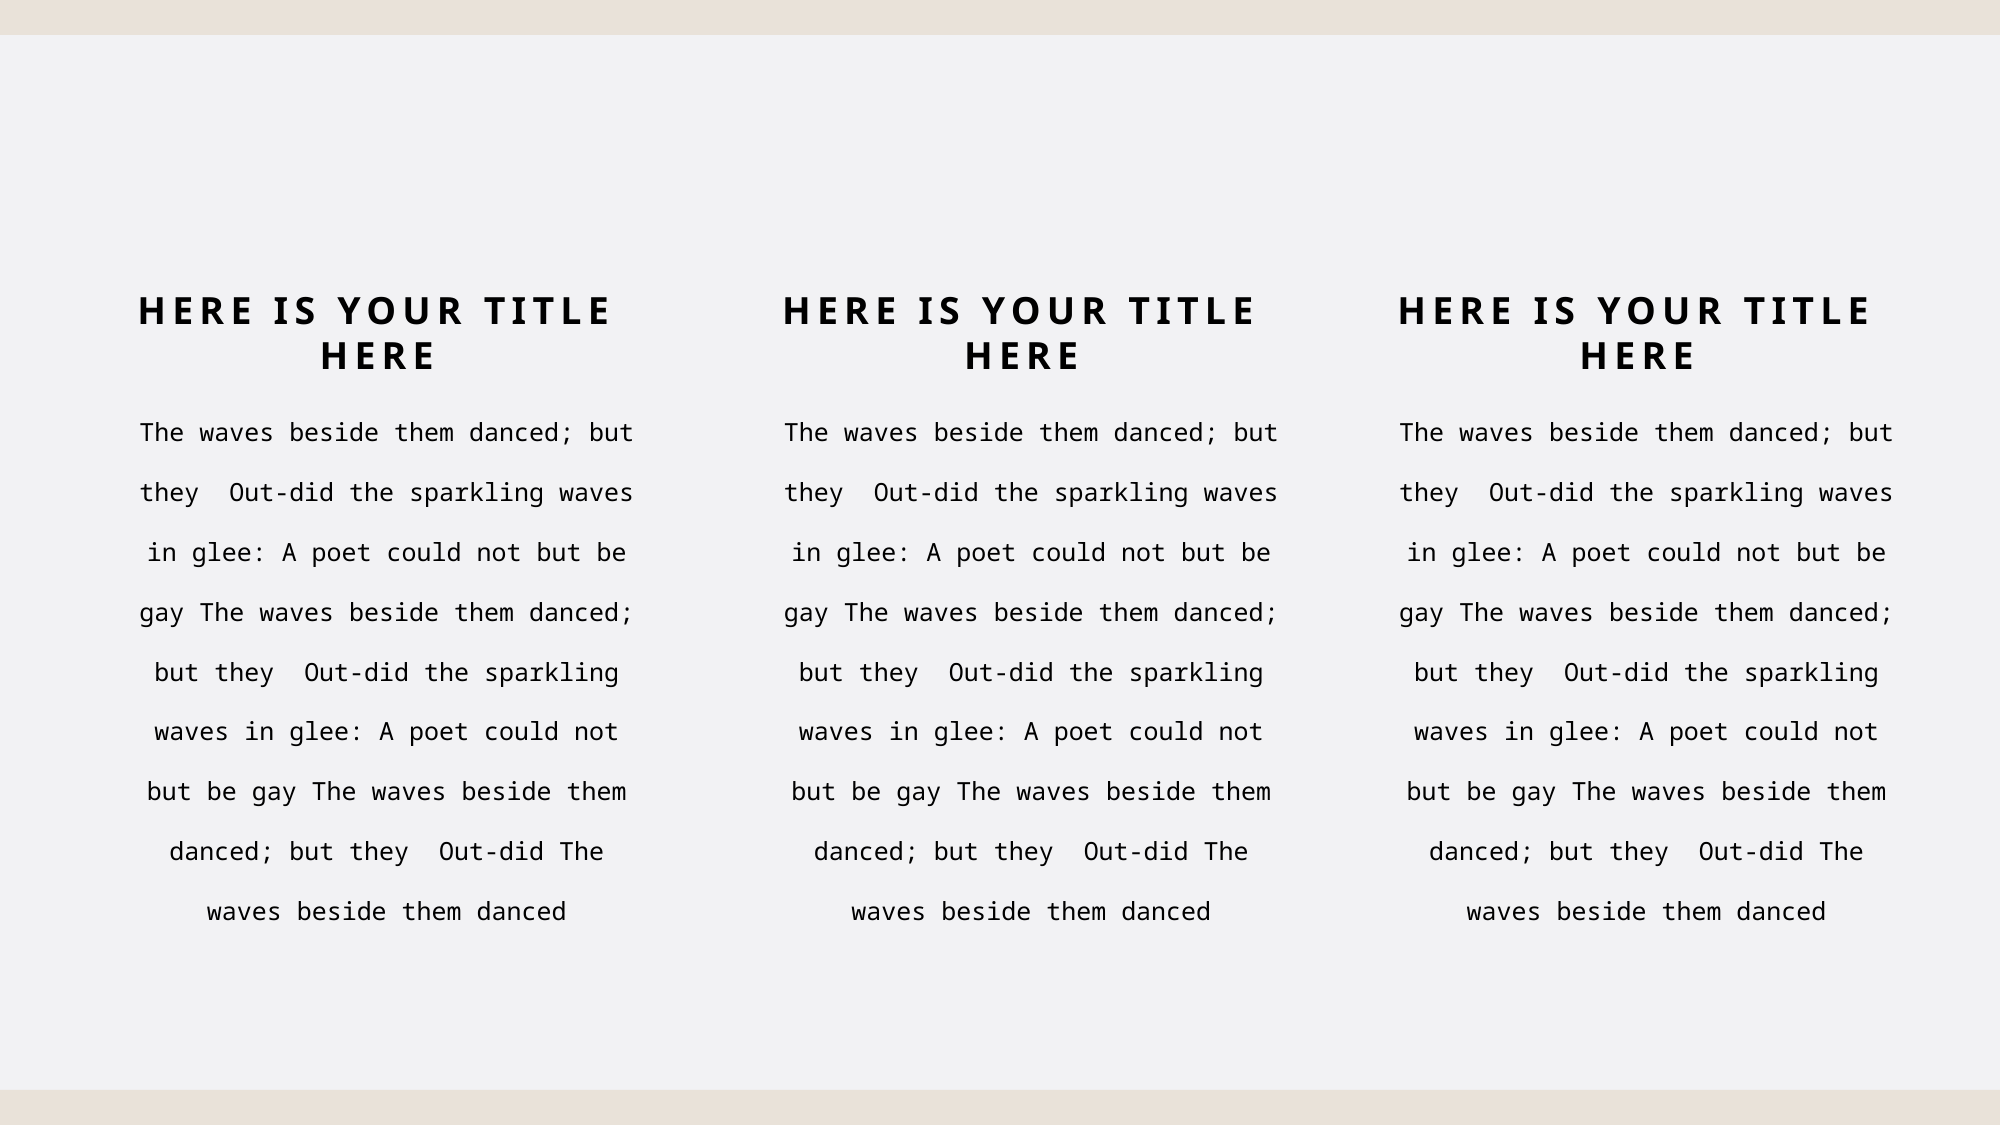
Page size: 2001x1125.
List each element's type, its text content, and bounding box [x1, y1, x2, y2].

text_box HERE IS YOUR TITLE HERE [743, 279, 1299, 385]
text_box The waves beside them danced; but they Out-did the sparkling waves in glee: A poet could not but be gay The waves beside them danced; but they Out-did the sparkling waves in glee: A poet could not but be gay The waves beside them danced; but they Out-did The waves beside them danced [119, 379, 655, 933]
text_box HERE IS YOUR TITLE HERE [98, 279, 655, 385]
text_box The waves beside them danced; but they Out-did the sparkling waves in glee: A poet could not but be gay The waves beside them danced; but they Out-did the sparkling waves in glee: A poet could not but be gay The waves beside them danced; but they Out-did The waves beside them danced [1379, 379, 1915, 933]
text_box [0, 1089, 2000, 1125]
text_box HERE IS YOUR TITLE HERE [1358, 279, 1915, 385]
text_box The waves beside them danced; but they Out-did the sparkling waves in glee: A poet could not but be gay The waves beside them danced; but they Out-did the sparkling waves in glee: A poet could not but be gay The waves beside them danced; but they Out-did The waves beside them danced [763, 379, 1299, 933]
text_box [0, 0, 2000, 36]
